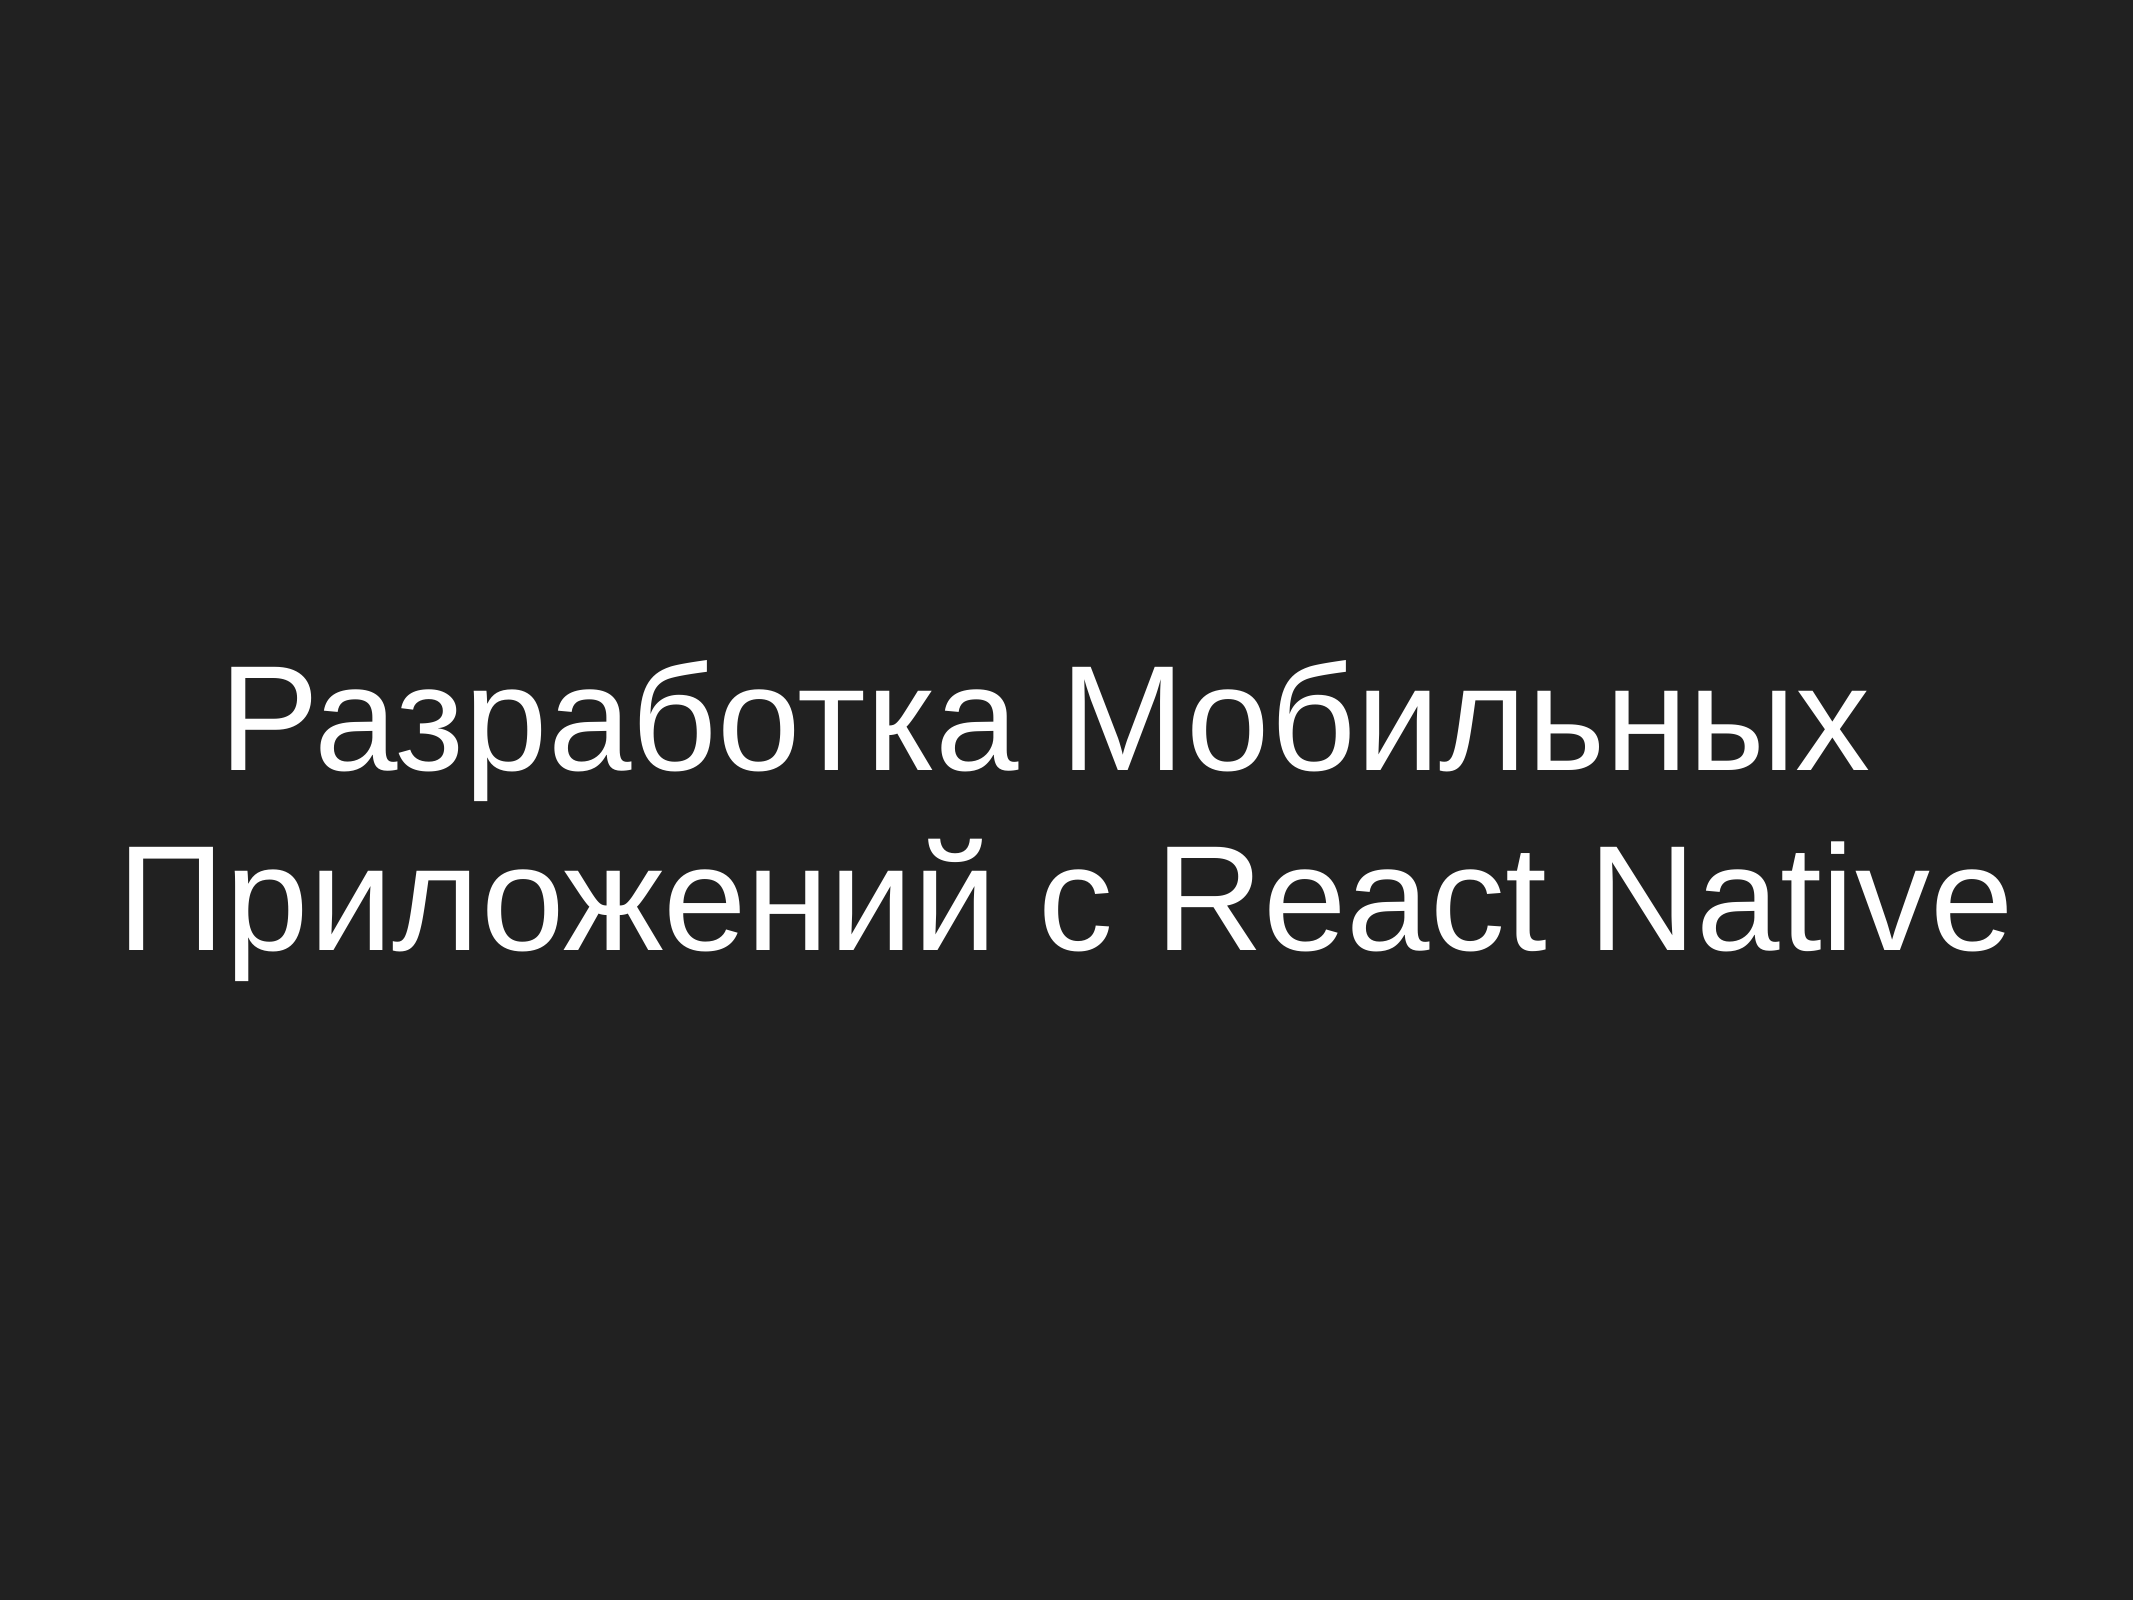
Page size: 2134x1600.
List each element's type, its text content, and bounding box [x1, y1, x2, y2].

text_box Разработка Мобильных Приложений с React Native [109, 611, 2024, 989]
